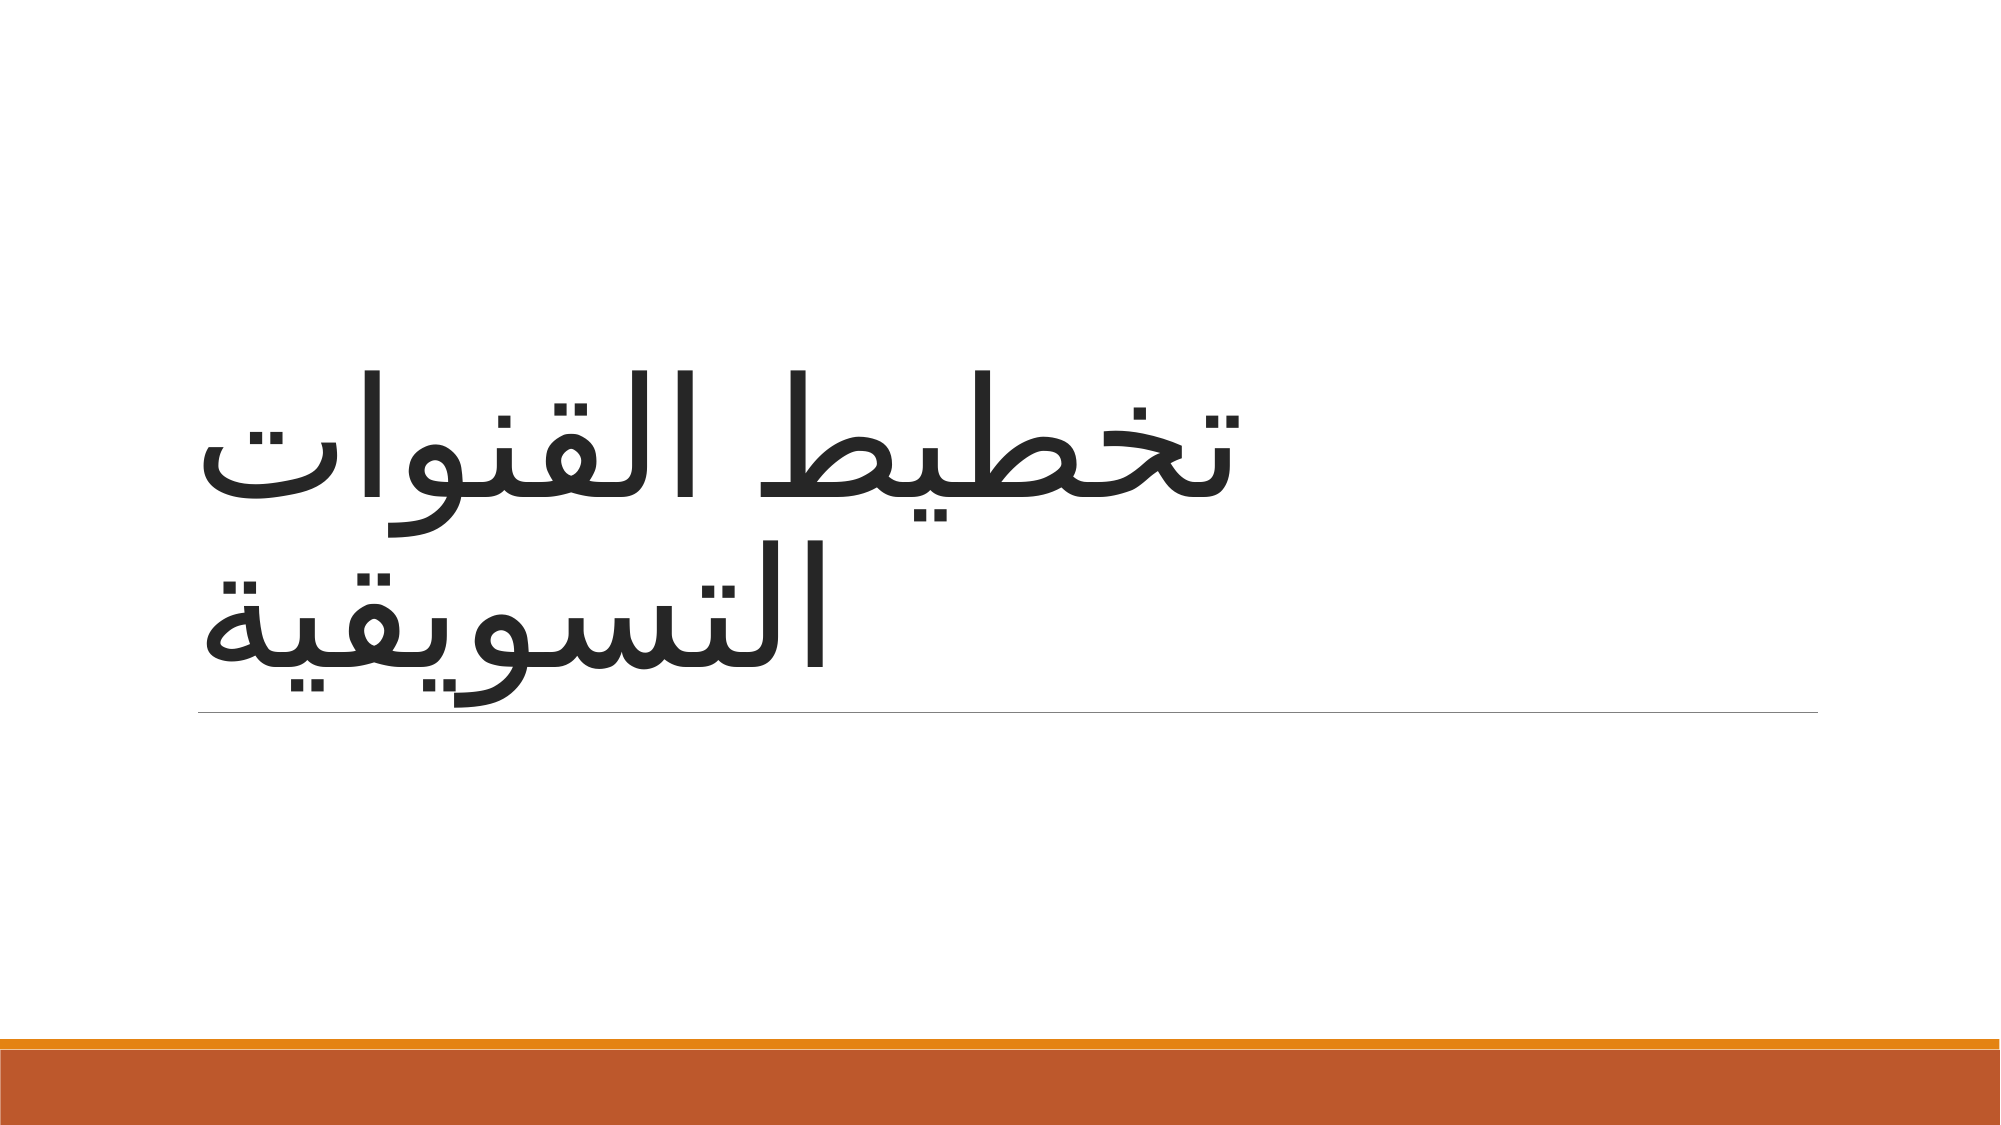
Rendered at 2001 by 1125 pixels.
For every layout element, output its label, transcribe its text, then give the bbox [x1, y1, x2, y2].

title تخطيط القنوات التسويقية [180, 124, 1830, 710]
